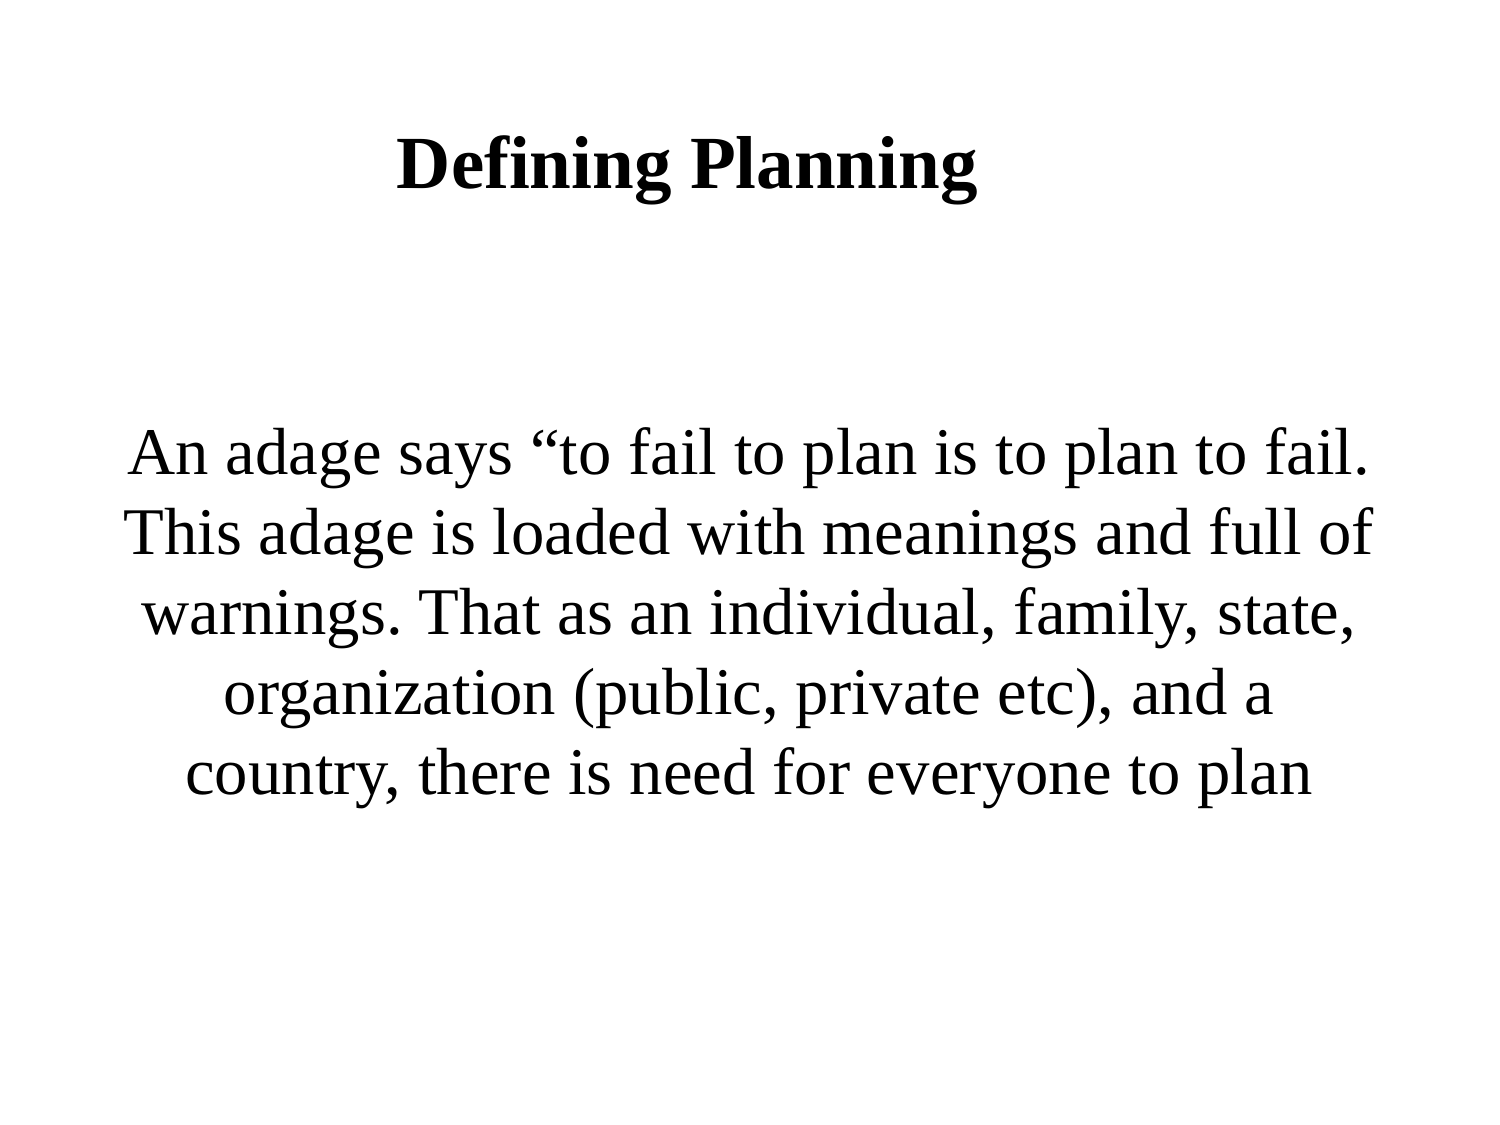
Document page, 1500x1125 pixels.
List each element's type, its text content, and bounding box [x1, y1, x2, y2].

subtitle An adage says “to fail to plan is to plan to fail. This adage is loaded with meanings and full of warnings. That as an individual, family, state, organization (public, private etc), and a country, there is need for everyone to plan [99, 399, 1400, 988]
title Defining Planning [50, 37, 1325, 279]
